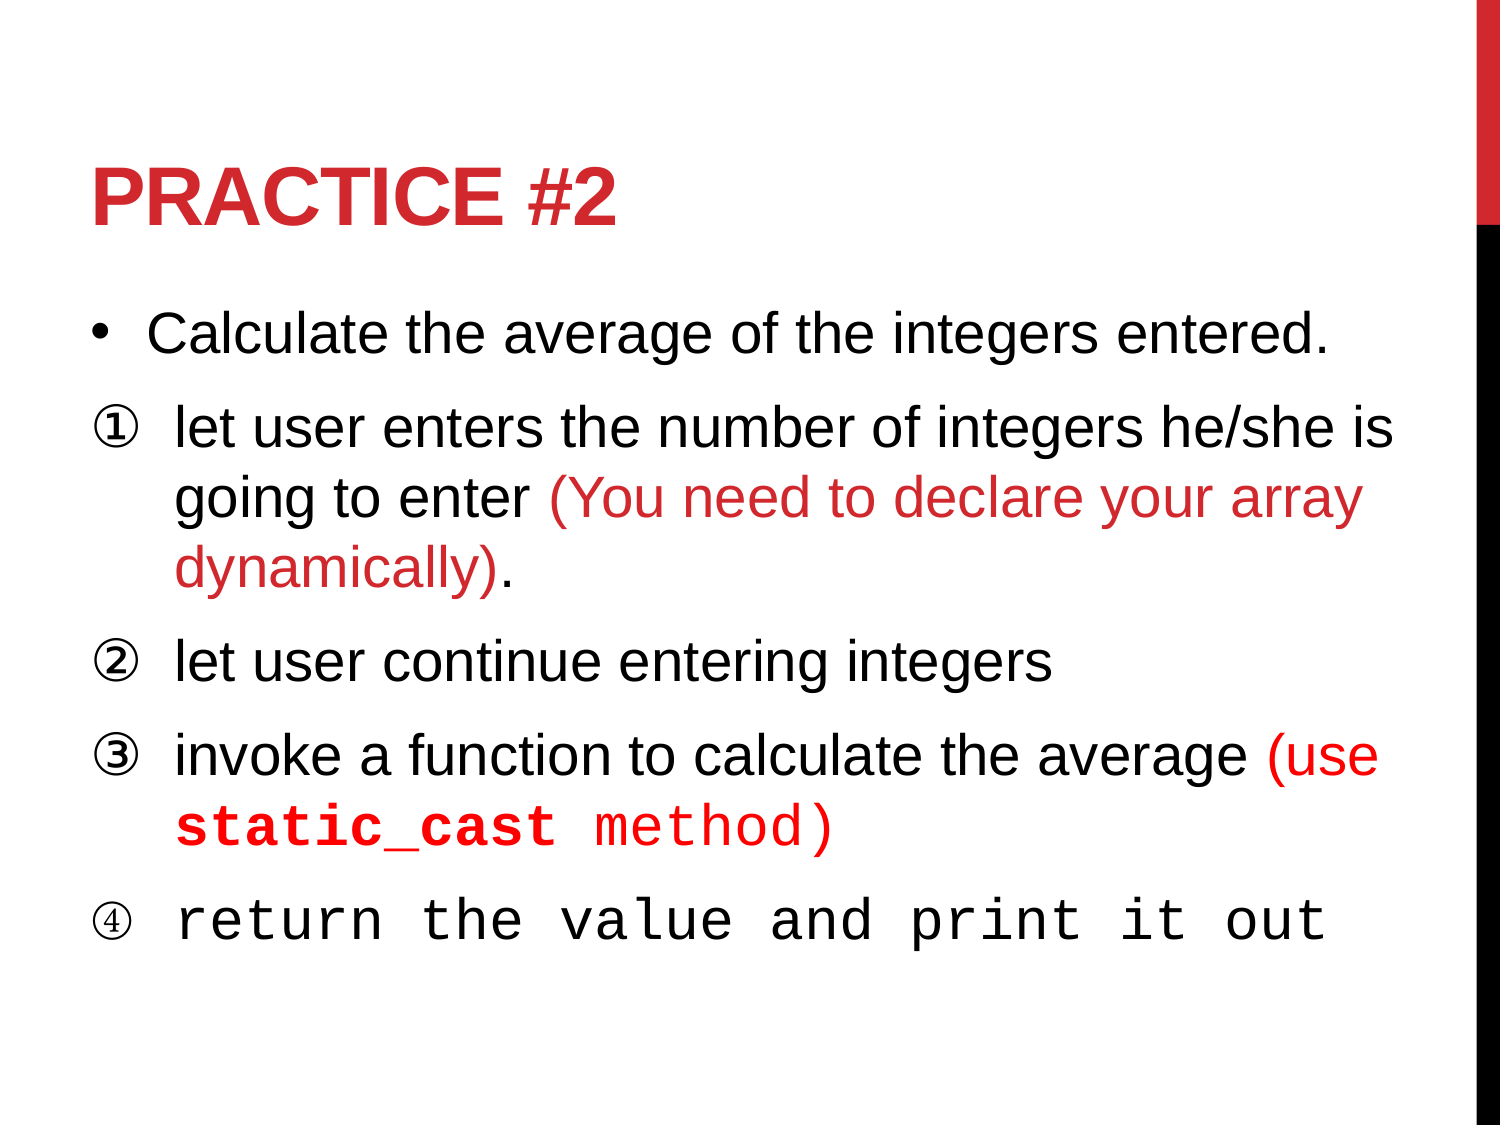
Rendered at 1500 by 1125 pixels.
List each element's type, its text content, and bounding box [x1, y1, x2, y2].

list Calculate the average of the integers entered. let user enters the number of integers he/she is going to enter (You need to declare your array dynamically). let user continue entering integers invoke a function to calculate the average (use static_cast method) return the value and print it out [75, 287, 1430, 966]
title Practice #2 [75, 25, 1025, 250]
